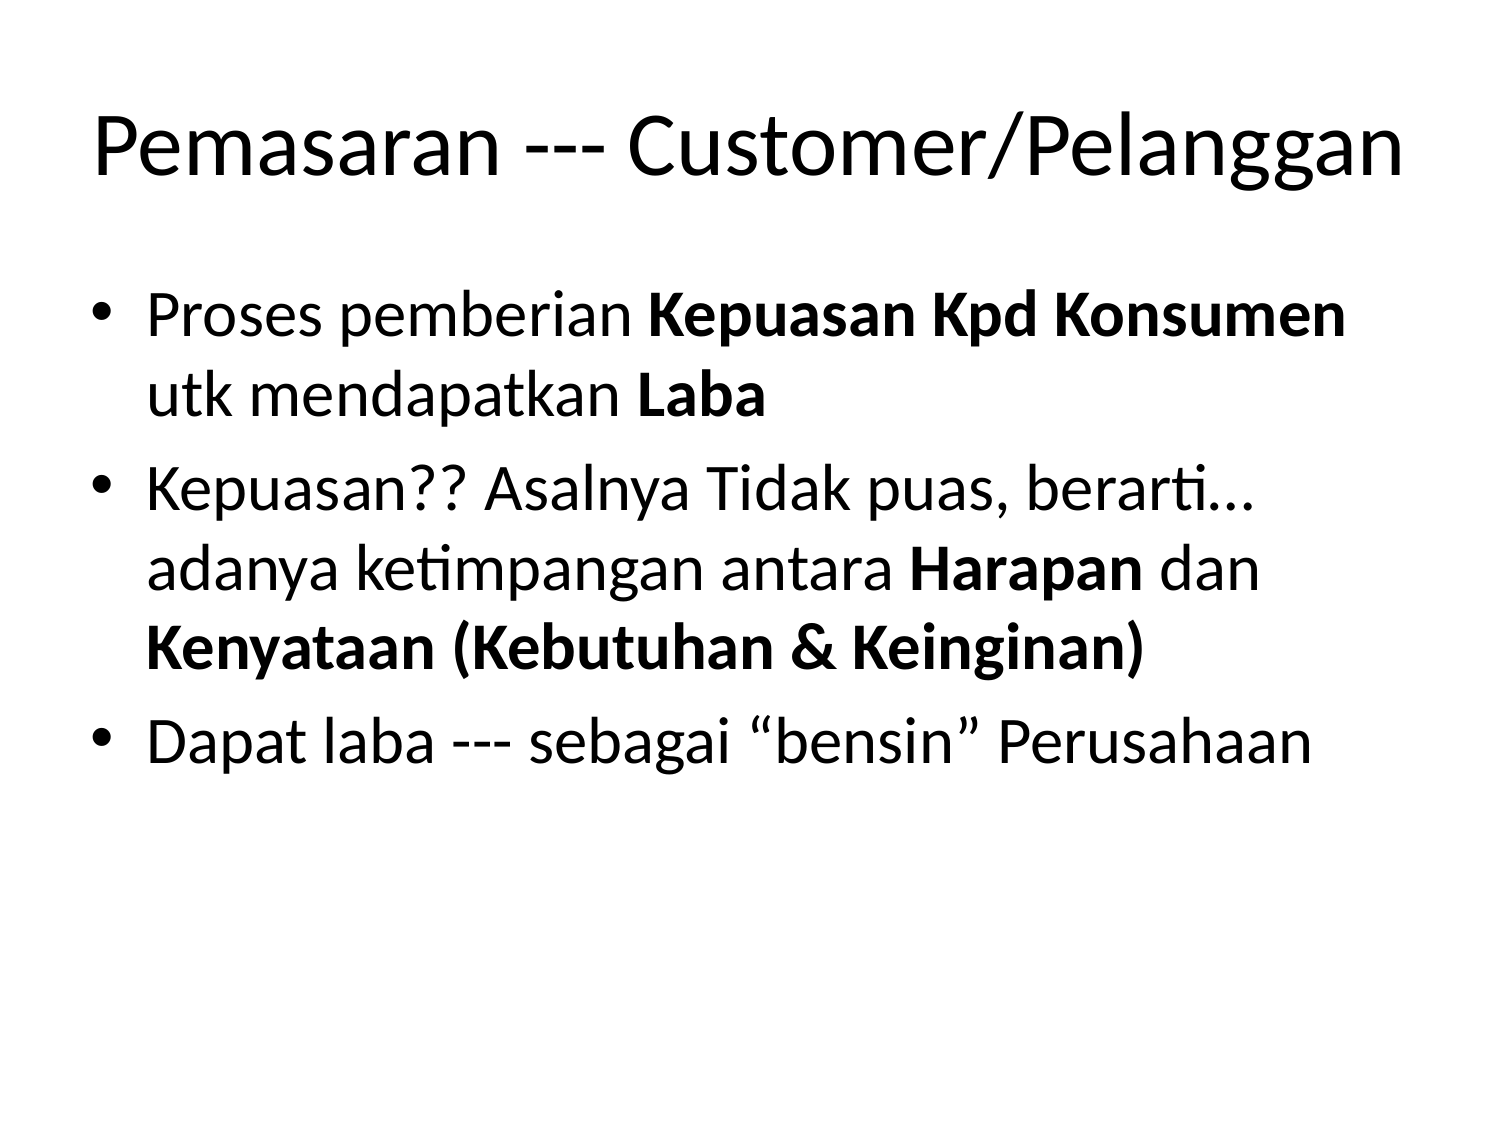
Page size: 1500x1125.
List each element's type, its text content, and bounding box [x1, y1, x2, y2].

title Pemasaran --- Customer/Pelanggan [75, 45, 1425, 233]
list Proses pemberian Kepuasan Kpd Konsumen utk mendapatkan Laba Kepuasan?? Asalnya Tidak puas, berarti… adanya ketimpangan antara Harapan dan Kenyataan (Kebutuhan & Keinginan) Dapat laba --- sebagai “bensin” Perusahaan [75, 262, 1425, 1005]
